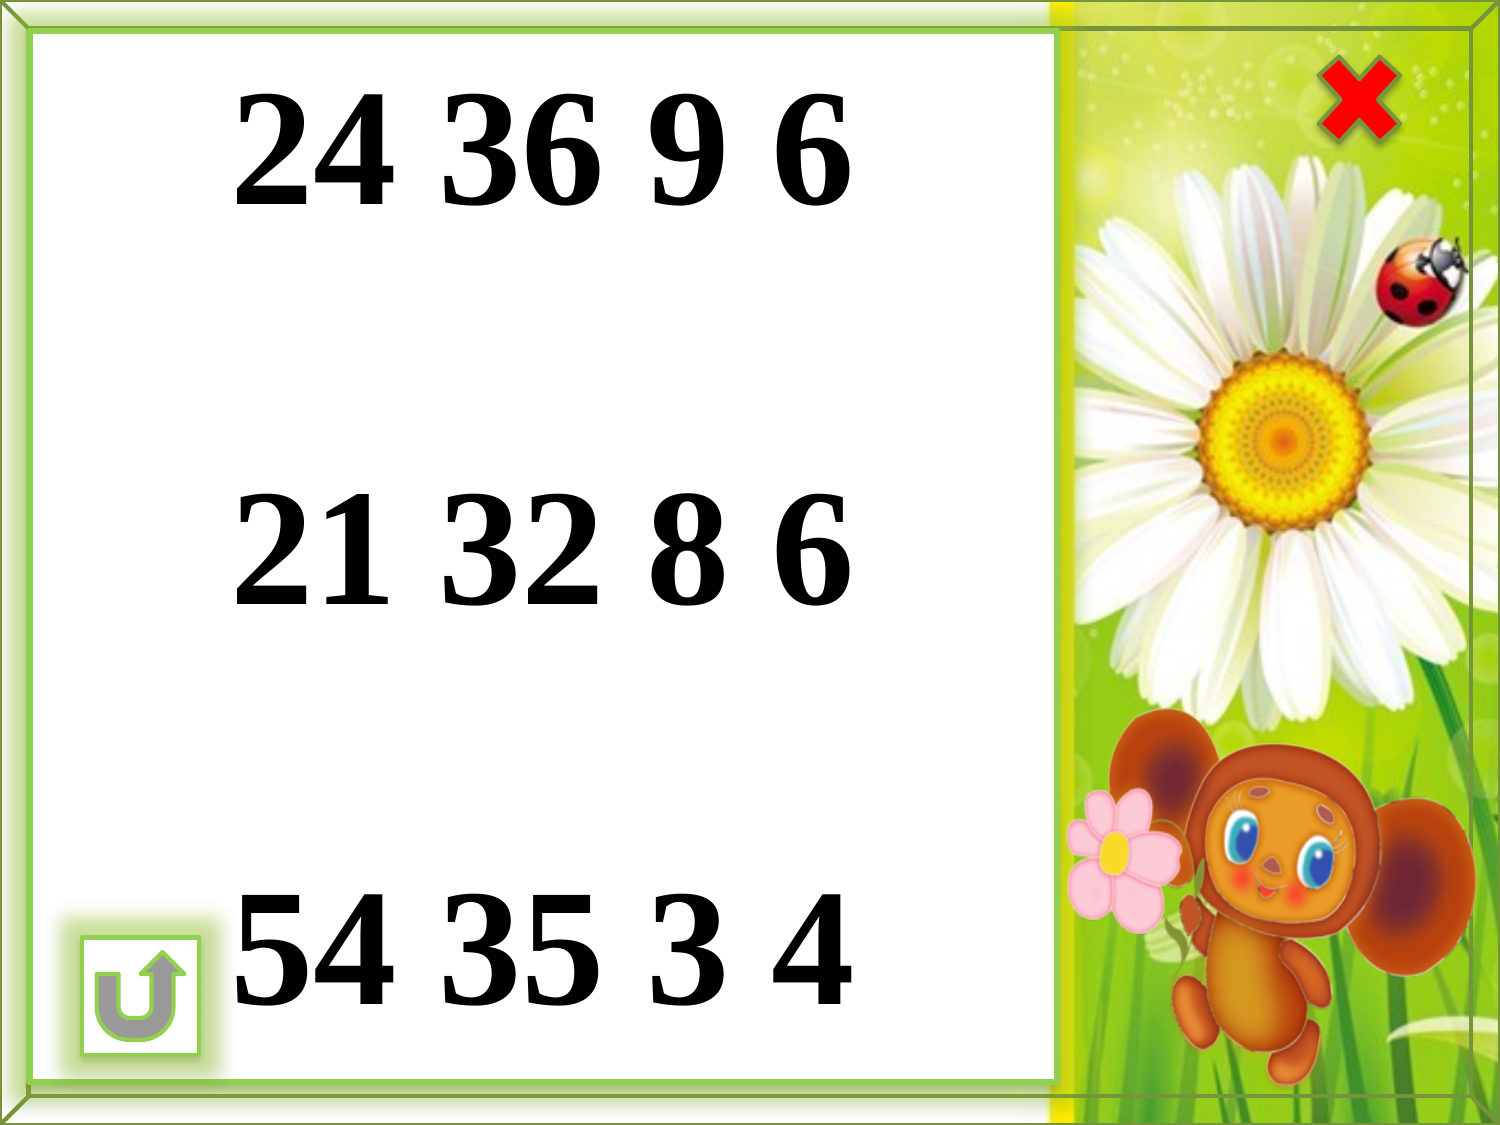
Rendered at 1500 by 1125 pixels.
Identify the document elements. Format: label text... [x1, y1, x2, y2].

text_box 24 36 9 6 21 32 8 6 54 35 3 4 [29, 30, 1058, 1083]
picture [1066, 6, 1498, 1119]
text_box [1316, 54, 1403, 145]
picture [6, 1098, 1494, 1123]
picture [6, 2, 1493, 26]
picture [2, 6, 17, 1118]
text_box [80, 935, 201, 1057]
